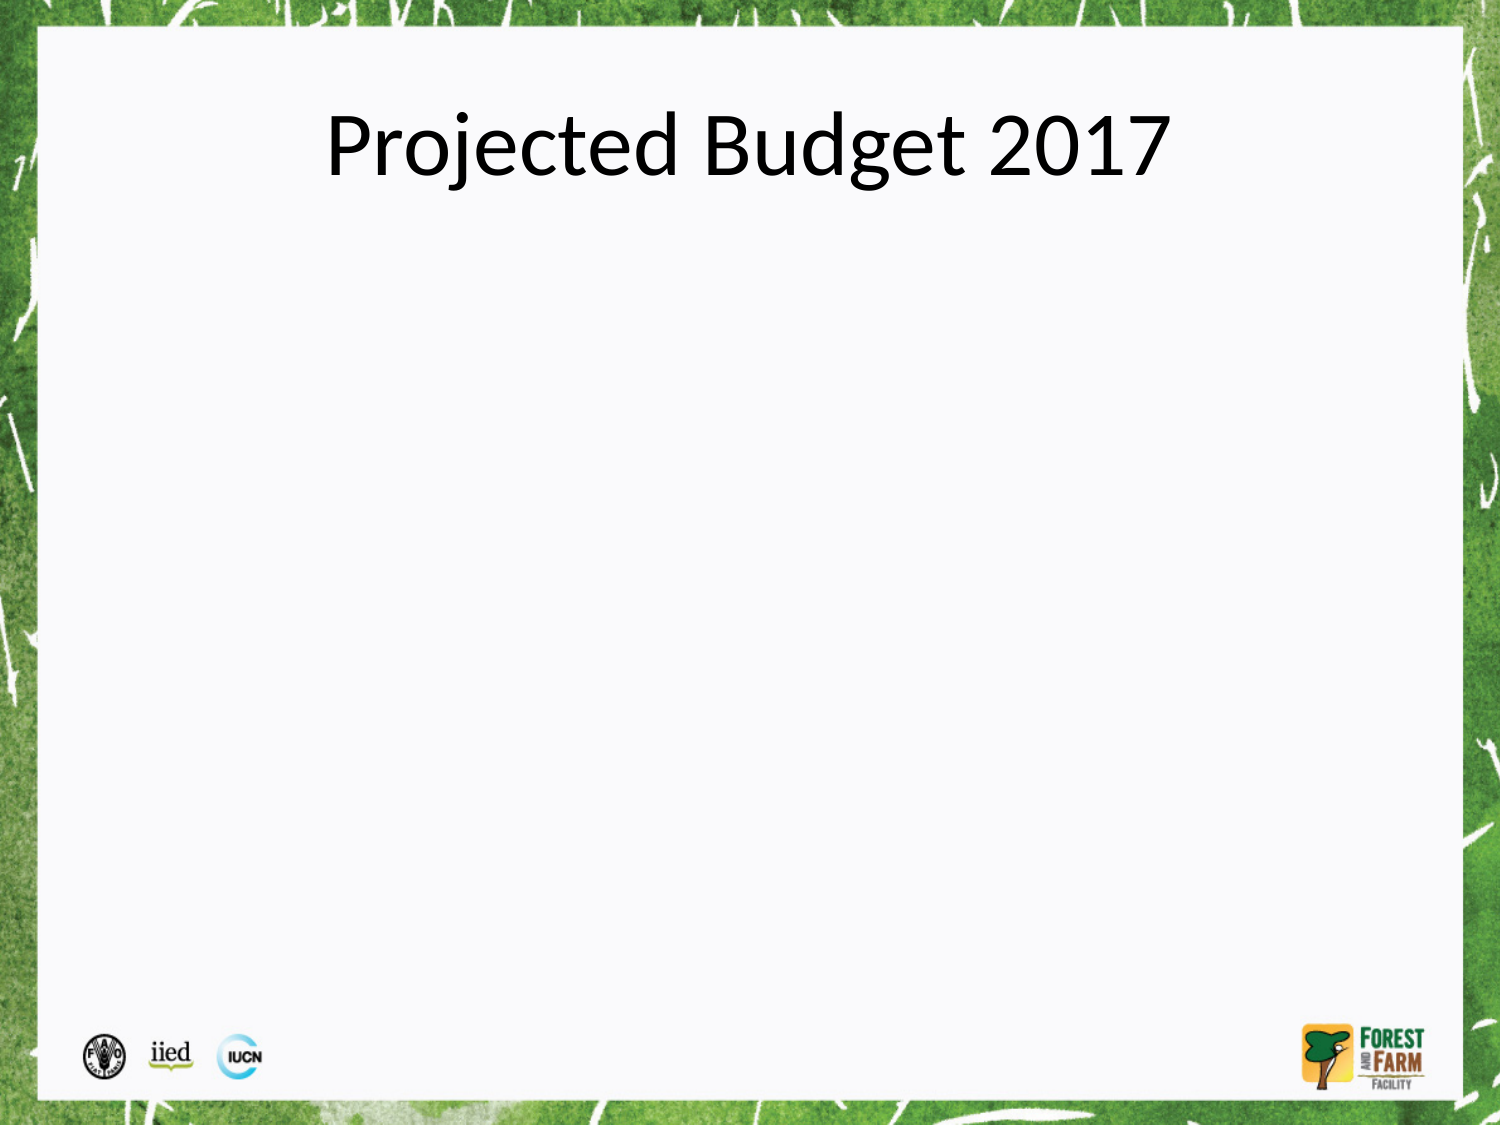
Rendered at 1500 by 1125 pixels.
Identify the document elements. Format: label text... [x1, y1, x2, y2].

picture [0, 0, 1500, 1125]
title Projected Budget 2017 [75, 45, 1425, 233]
